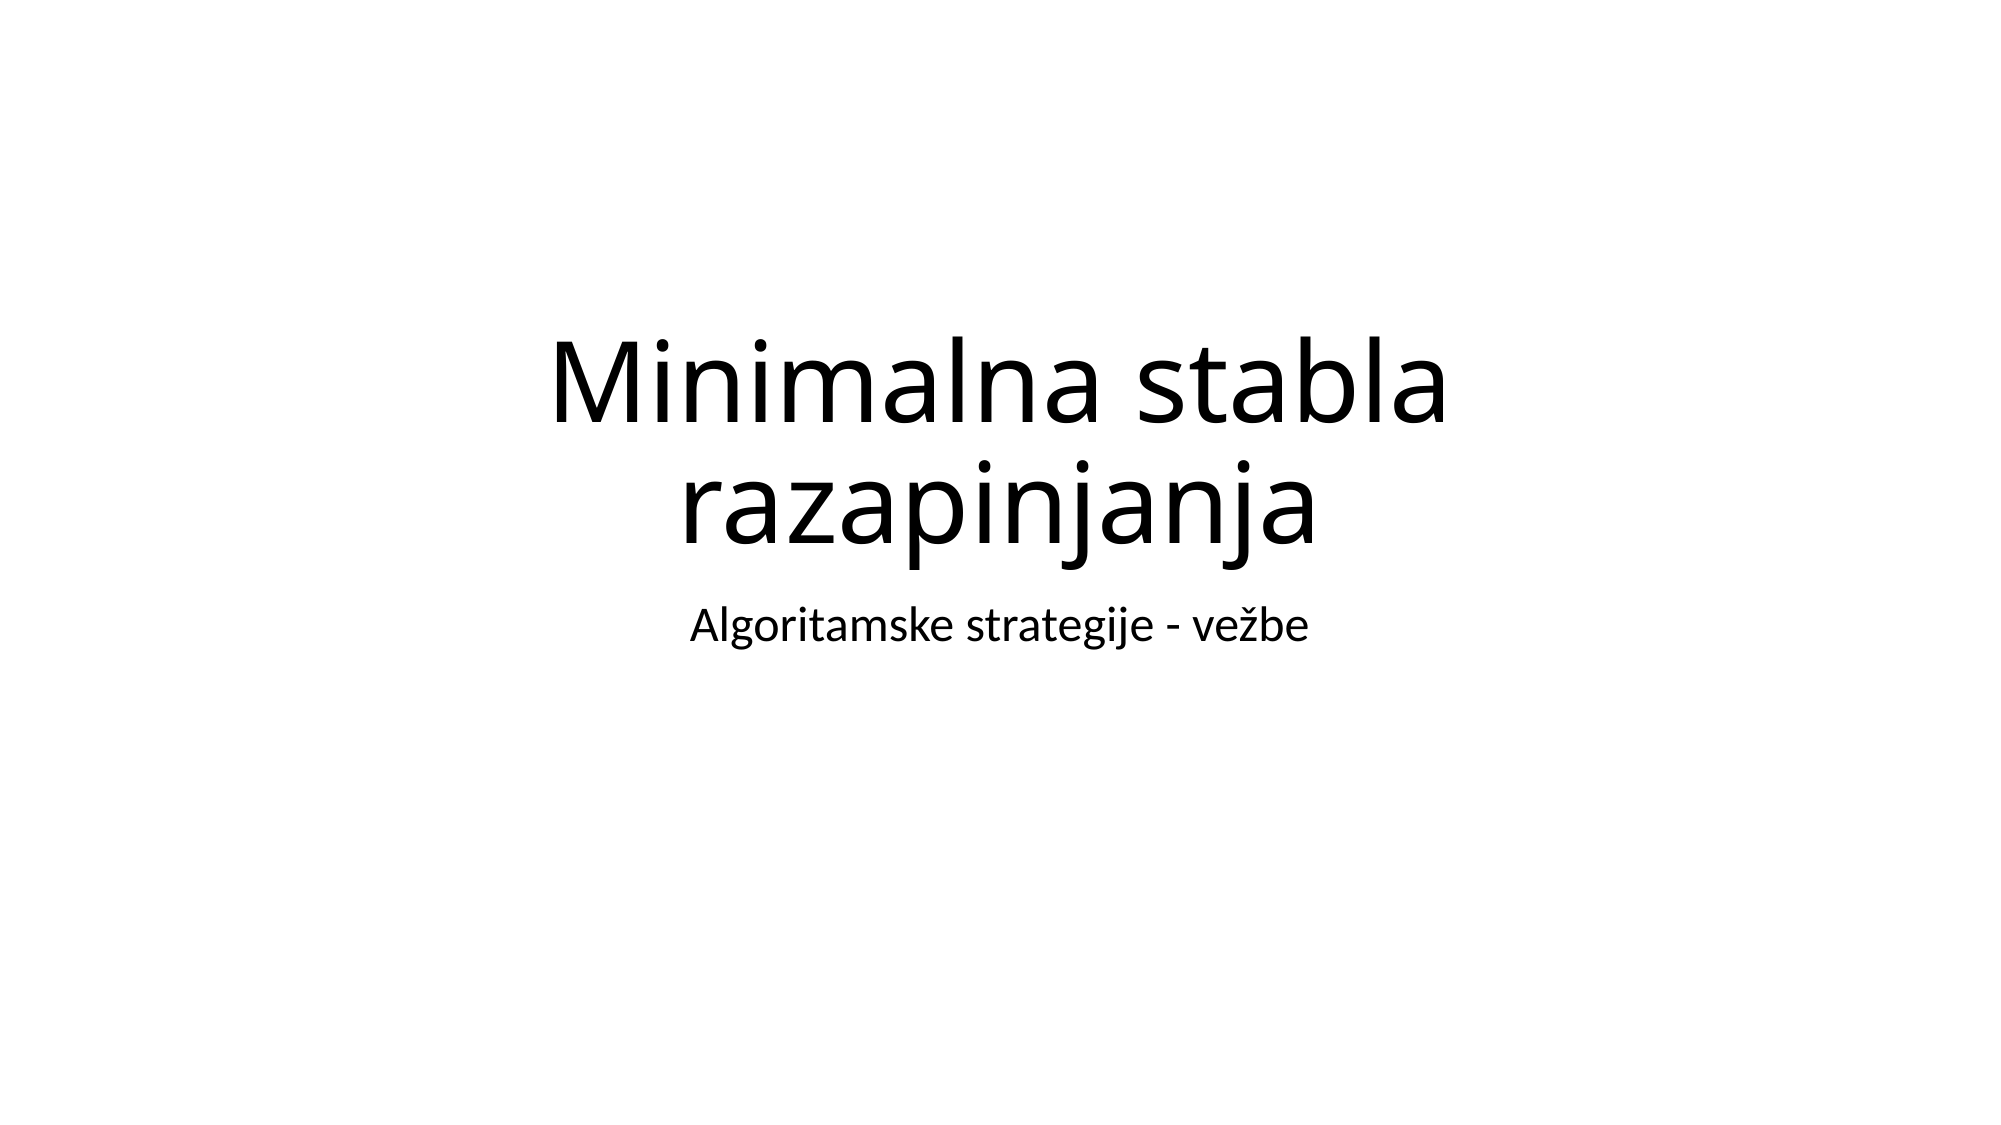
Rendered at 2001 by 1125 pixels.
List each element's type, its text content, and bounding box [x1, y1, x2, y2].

subtitle Algoritamske strategije - vežbe [249, 590, 1750, 863]
title Minimalna stabla razapinjanja [249, 184, 1750, 576]
